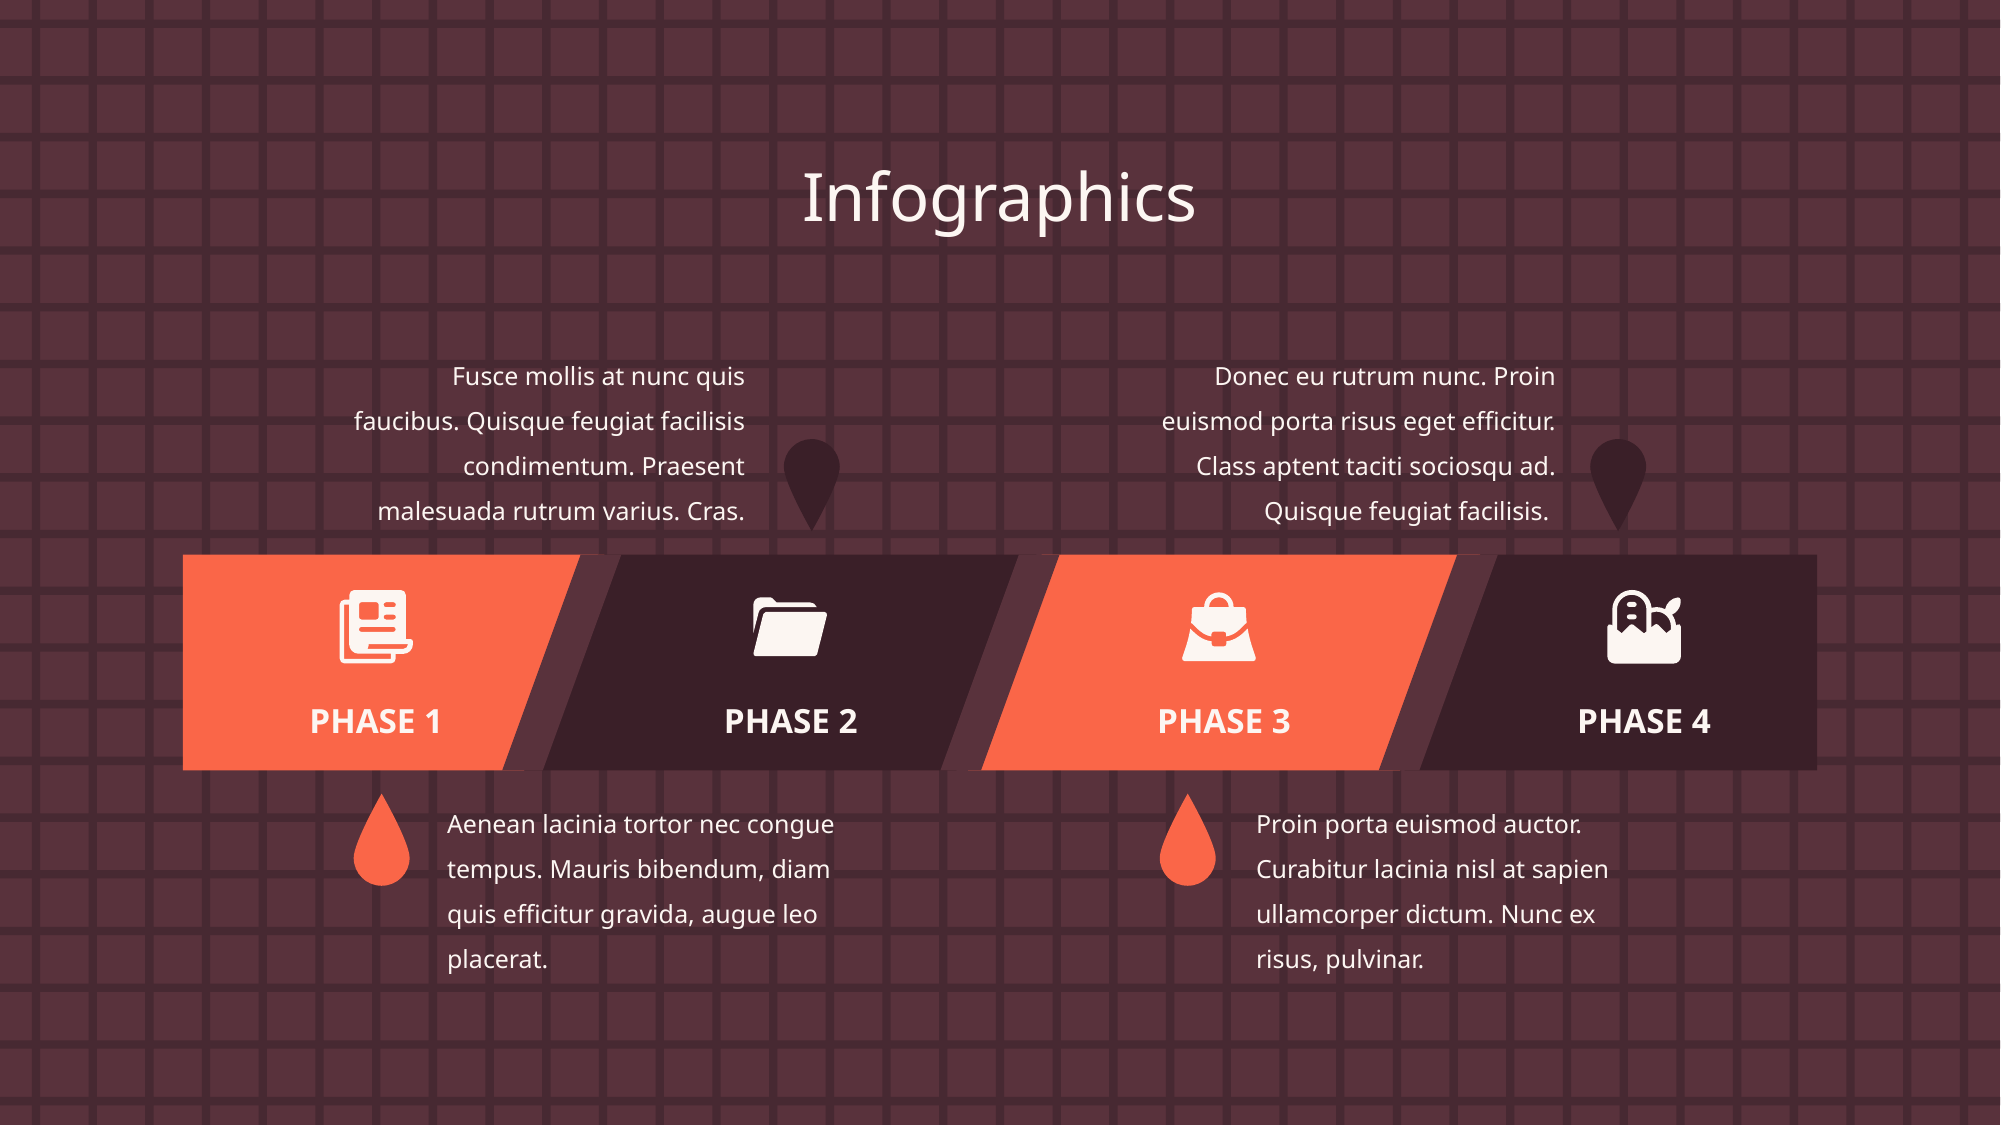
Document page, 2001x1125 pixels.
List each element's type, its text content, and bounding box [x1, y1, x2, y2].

text_box [1607, 589, 1681, 664]
text_box PHASE 4 [1514, 692, 1775, 748]
text_box [353, 793, 410, 886]
text_box Fusce mollis at nunc quis faucibus. Quisque feugiat facilisis condimentum. Praesent malesuada rutrum varius. Cras. [332, 338, 761, 533]
text_box [182, 554, 580, 771]
text_box [502, 554, 622, 771]
text_box [982, 554, 1457, 771]
text_box [940, 554, 1060, 771]
text_box Proin porta euismod auctor. Curabitur lacinia nisl at sapien ullamcorper dictum. Nunc ex risus, pulvinar. [1241, 786, 1669, 981]
text_box [1182, 628, 1256, 662]
text_box Aenean lacinia tortor nec congue tempus. Mauris bibendum, diam quis efficitur gravida, augue leo placerat. [432, 786, 861, 981]
text_box [753, 611, 827, 657]
text_box [783, 439, 840, 532]
text_box PHASE 2 [660, 692, 921, 748]
text_box [1159, 793, 1216, 886]
text_box [339, 590, 413, 664]
text_box [1590, 439, 1647, 532]
text_box [753, 597, 817, 634]
text_box PHASE 3 [1094, 692, 1355, 748]
text_box [1378, 554, 1498, 771]
text_box [1191, 592, 1247, 637]
text_box [1420, 554, 1818, 771]
text_box Donec eu rutrum nunc. Proin euismod porta risus eget efficitur. Class aptent taciti sociosqu ad. Quisque feugiat facilisis. [1141, 338, 1572, 533]
text_box Infographics [787, 147, 1213, 243]
text_box [543, 554, 1018, 771]
text_box PHASE 1 [246, 692, 507, 748]
